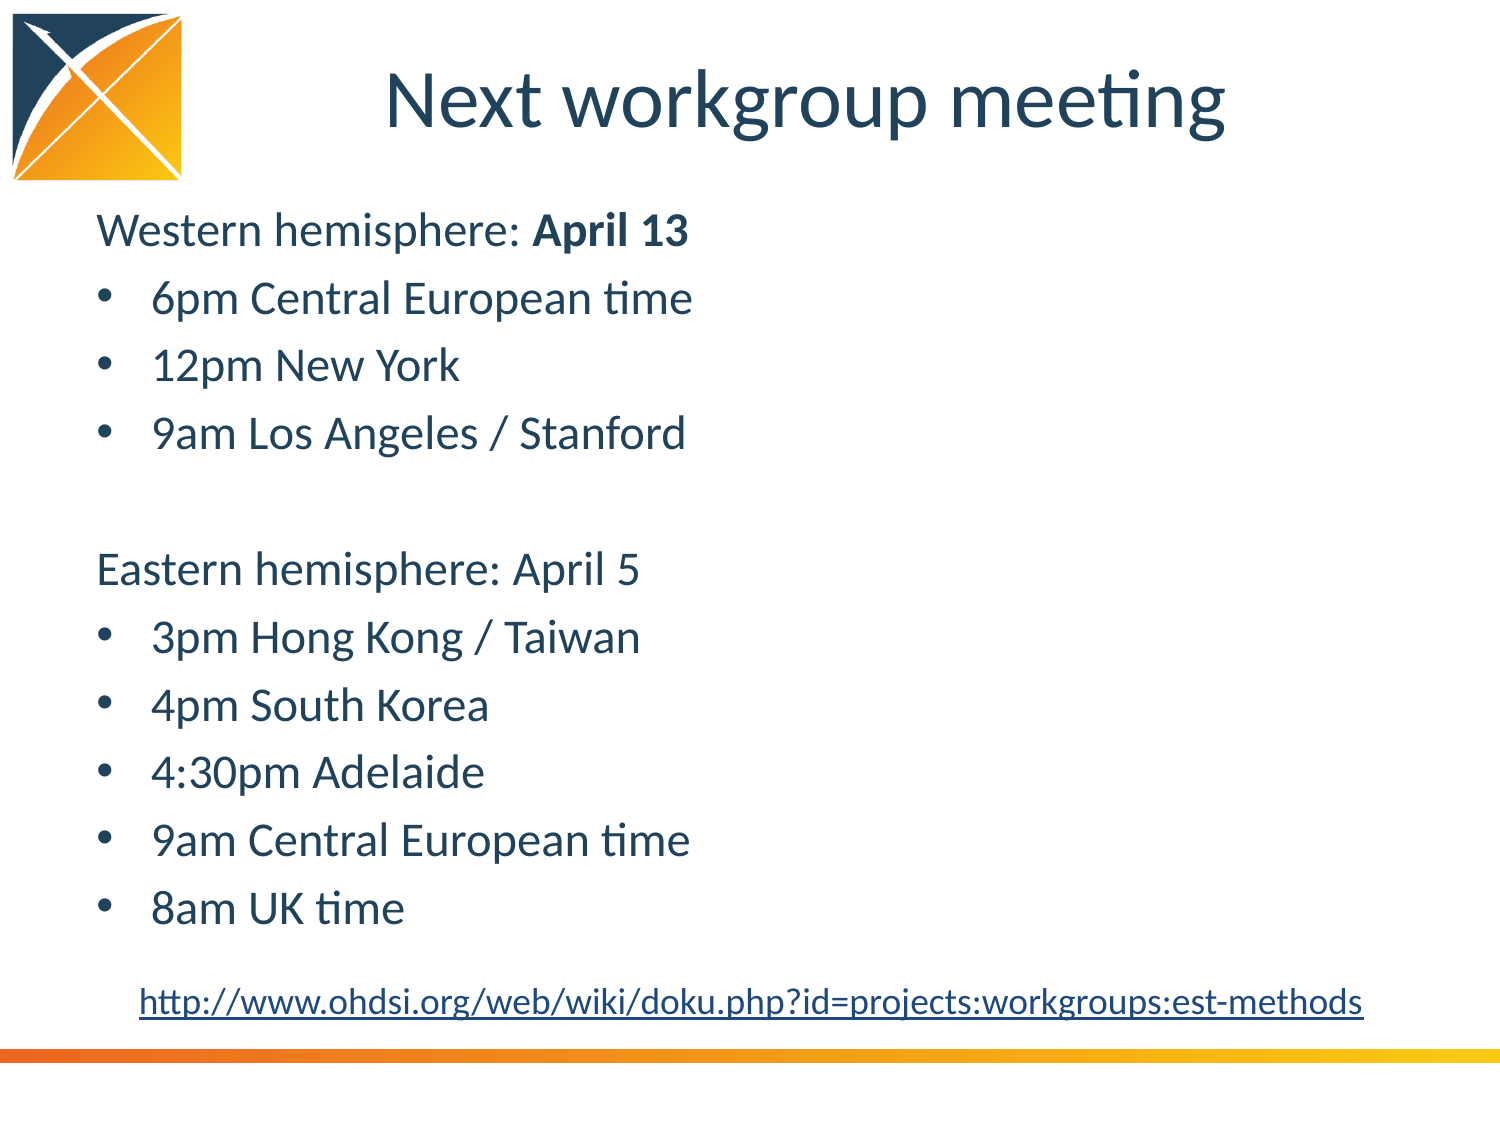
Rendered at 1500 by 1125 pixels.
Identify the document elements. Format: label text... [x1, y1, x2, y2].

title Next workgroup meeting [187, 24, 1425, 163]
picture [0, 0, 206, 200]
text_box http://www.ohdsi.org/web/wiki/doku.php?id=projects:workgroups:est-methods [123, 969, 1387, 1030]
list Western hemisphere: April 13 6pm Central European time 12pm New York 9am Los Angeles / Stanford Eastern hemisphere: April 5 3pm Hong Kong / Taiwan 4pm South Korea 4:30pm Adelaide 9am Central European time 8am UK time [81, 190, 1432, 947]
